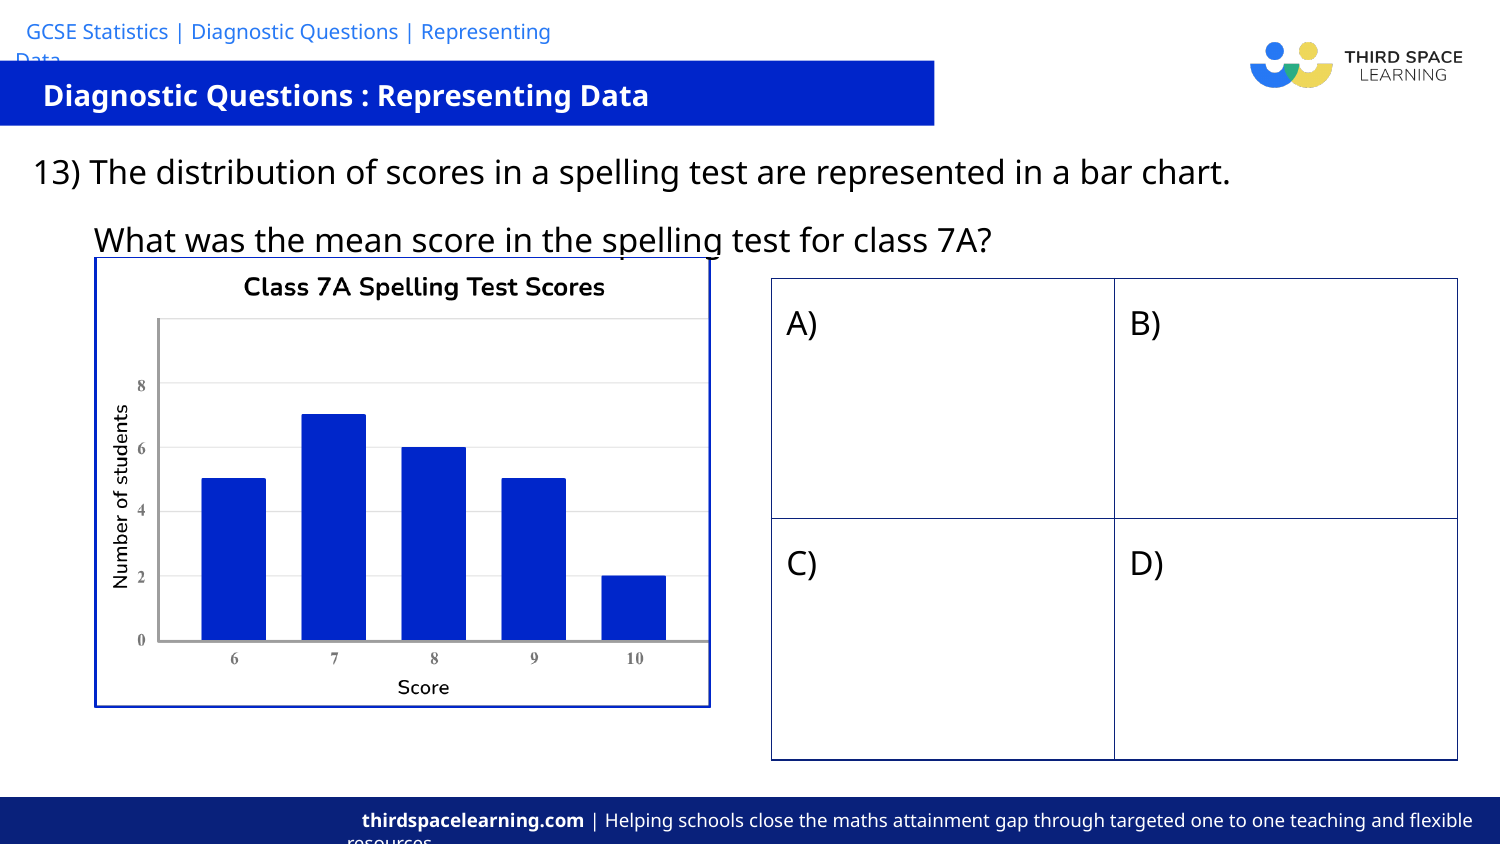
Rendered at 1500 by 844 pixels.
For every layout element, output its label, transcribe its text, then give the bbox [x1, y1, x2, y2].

picture [93, 255, 711, 708]
text_box Diagnostic Questions : Representing Data [27, 61, 778, 127]
picture [1250, 33, 1465, 99]
table_header 13) The distribution of scores in a spelling test are represented in a bar chart. What was the mean score in the spelling test for class 7A? [19, 142, 1474, 255]
